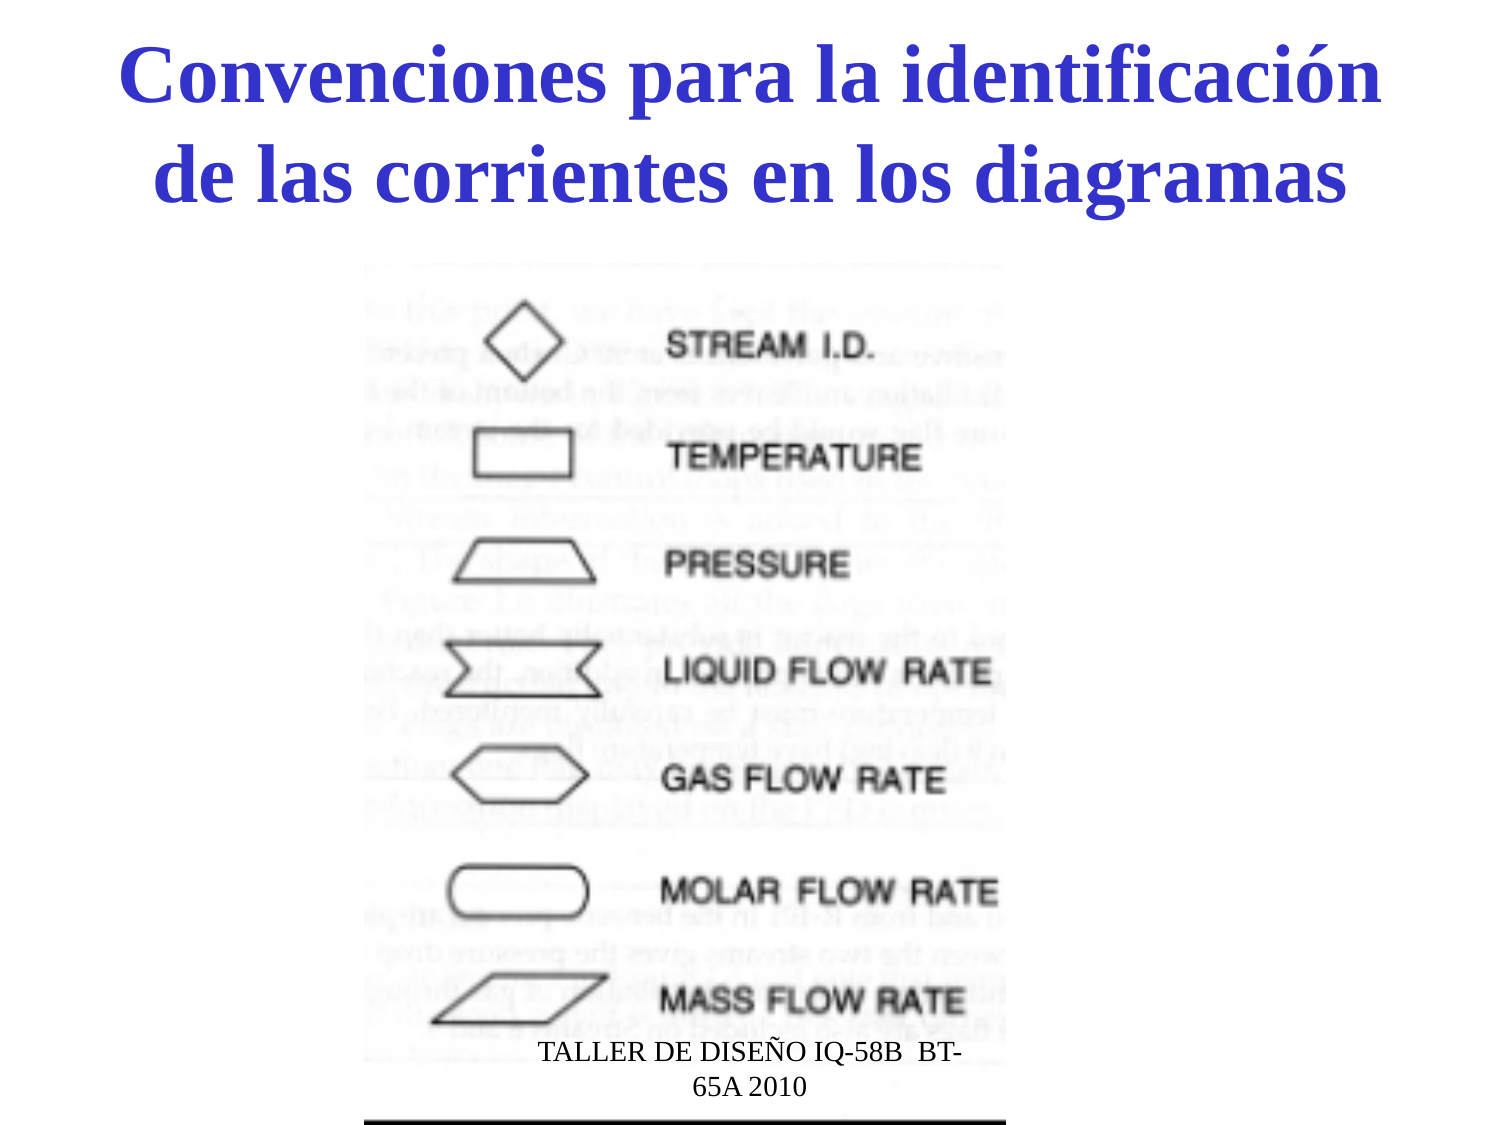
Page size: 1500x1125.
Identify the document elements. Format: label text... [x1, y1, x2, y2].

picture [363, 263, 1006, 1125]
title Convenciones para la identificación de las corrientes en los diagramas [71, 24, 1431, 213]
